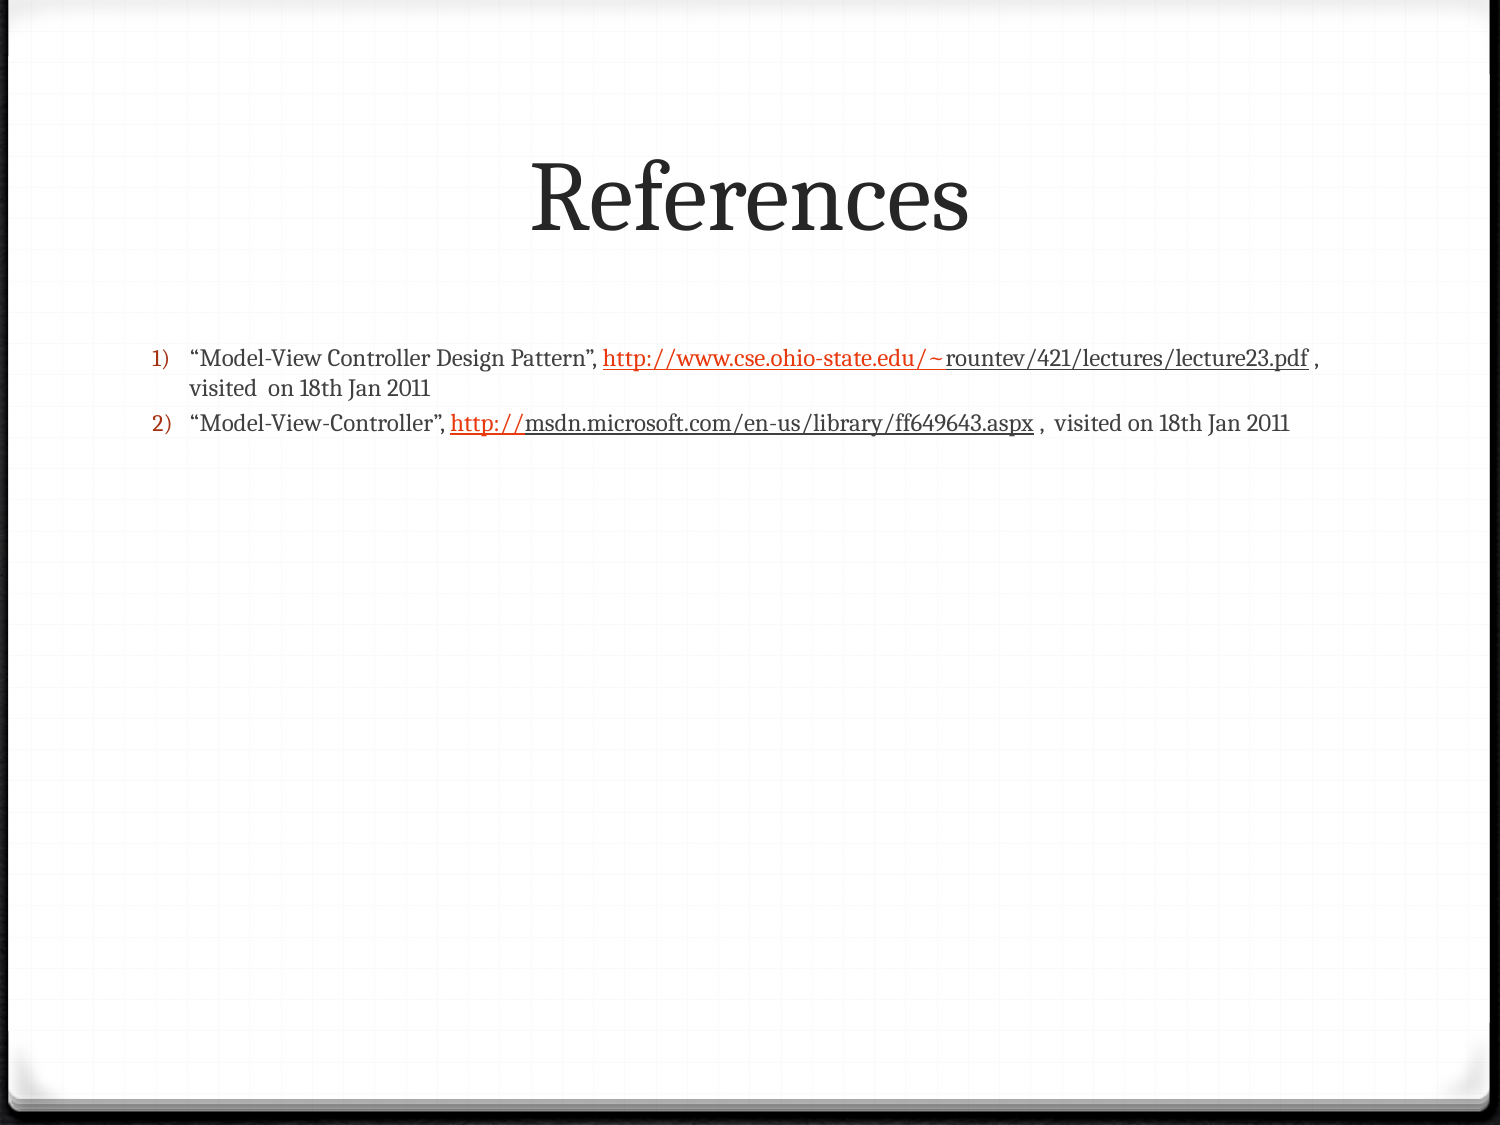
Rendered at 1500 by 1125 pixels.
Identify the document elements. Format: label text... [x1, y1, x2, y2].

list “Model-View Controller Design Pattern”, http://www.cse.ohio-state.edu/~rountev/421/lectures/lecture23.pdf , visited on 18th Jan 2011 “Model-View-Controller”, http://msdn.microsoft.com/en-us/library/ff649643.aspx , visited on 18th Jan 2011 [137, 334, 1363, 983]
picture [0, 0, 1500, 1125]
title References [90, 71, 1410, 309]
